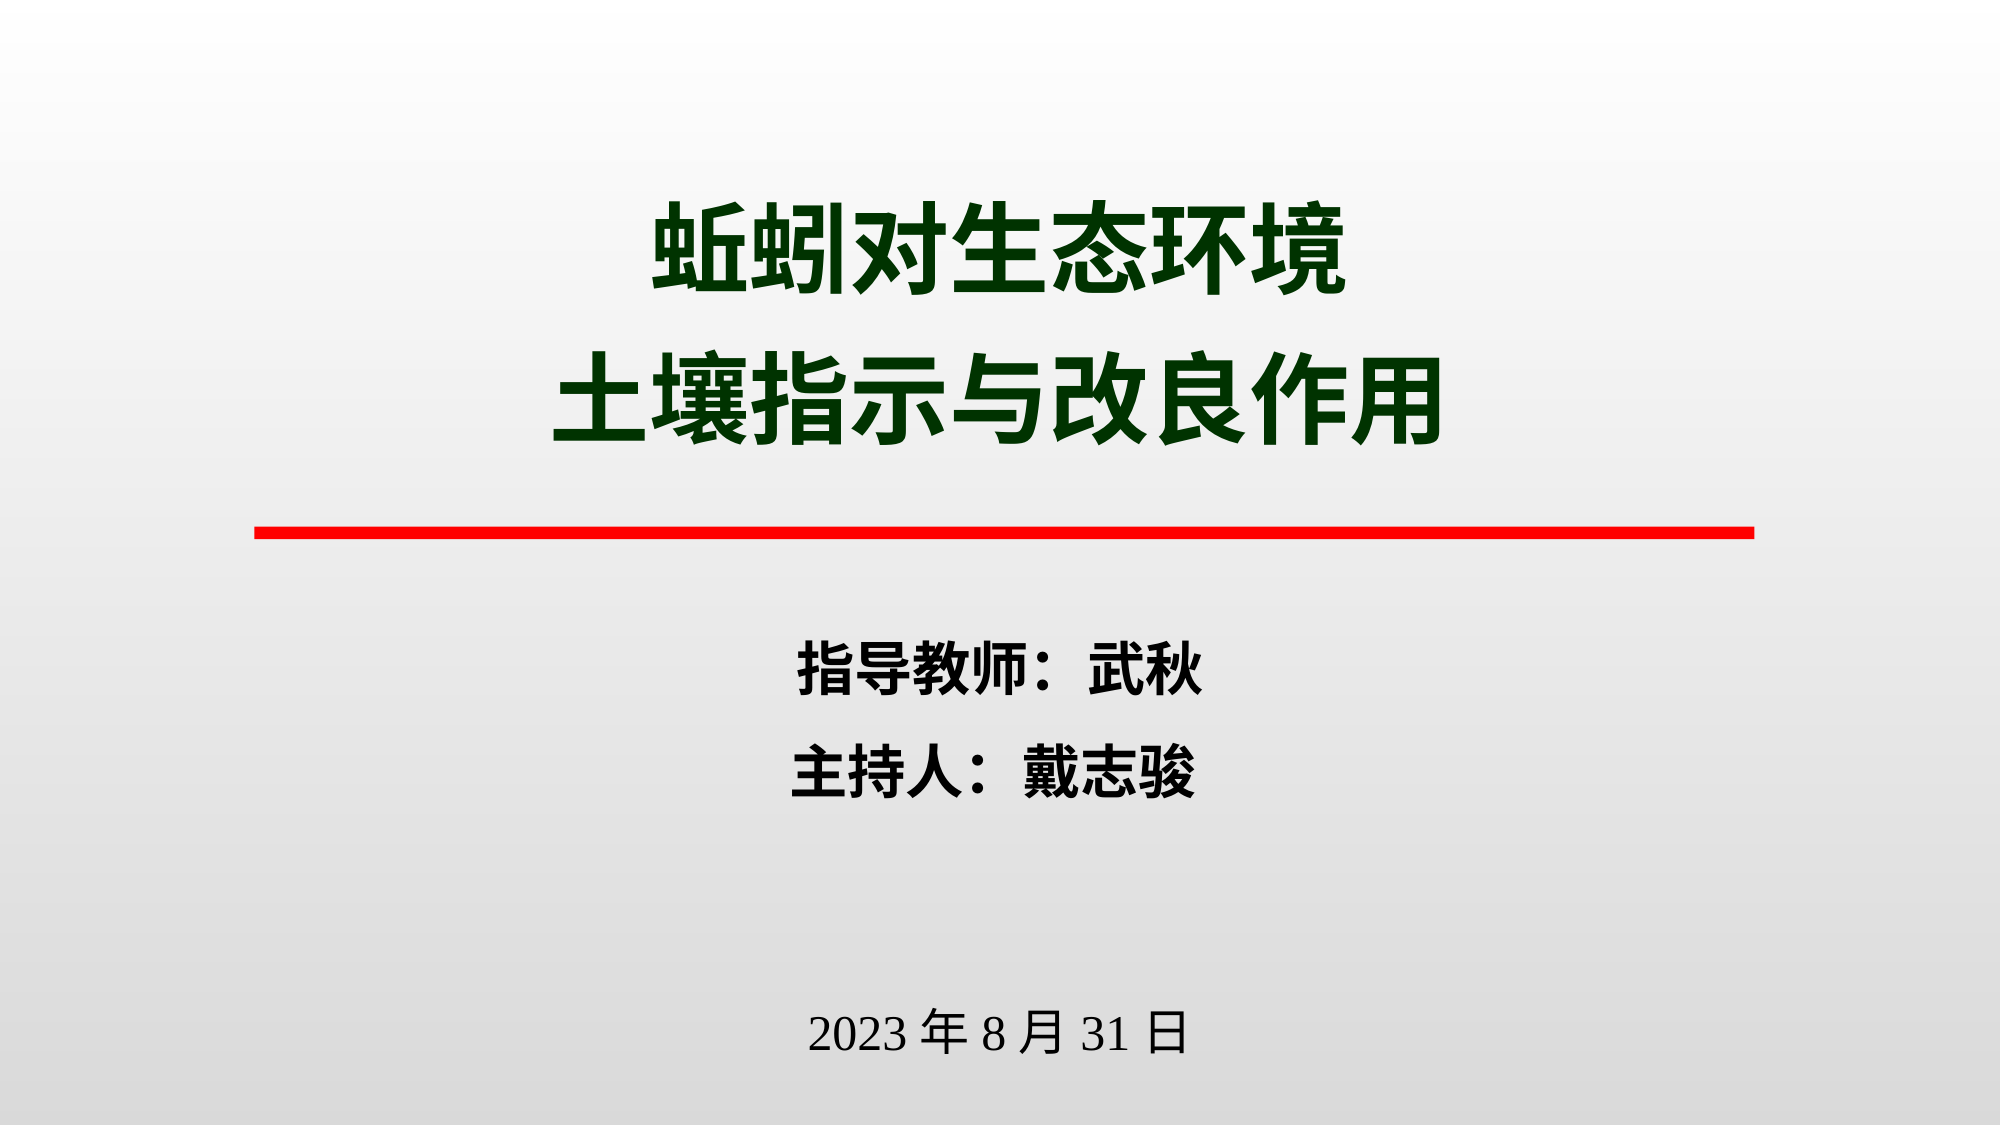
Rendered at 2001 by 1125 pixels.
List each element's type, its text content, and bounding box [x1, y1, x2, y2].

text_box 2023年8月31日 [633, 993, 1367, 1069]
text_box 蚯蚓对生态环境 土壤指示与改良作用 指导教师：武秋 主持人：戴志骏 [314, 533, 1686, 1068]
text_box 蚯蚓对生态环境 土壤指示与改良作用 指导教师：武秋 主持人：戴志骏 [314, 148, 1686, 532]
